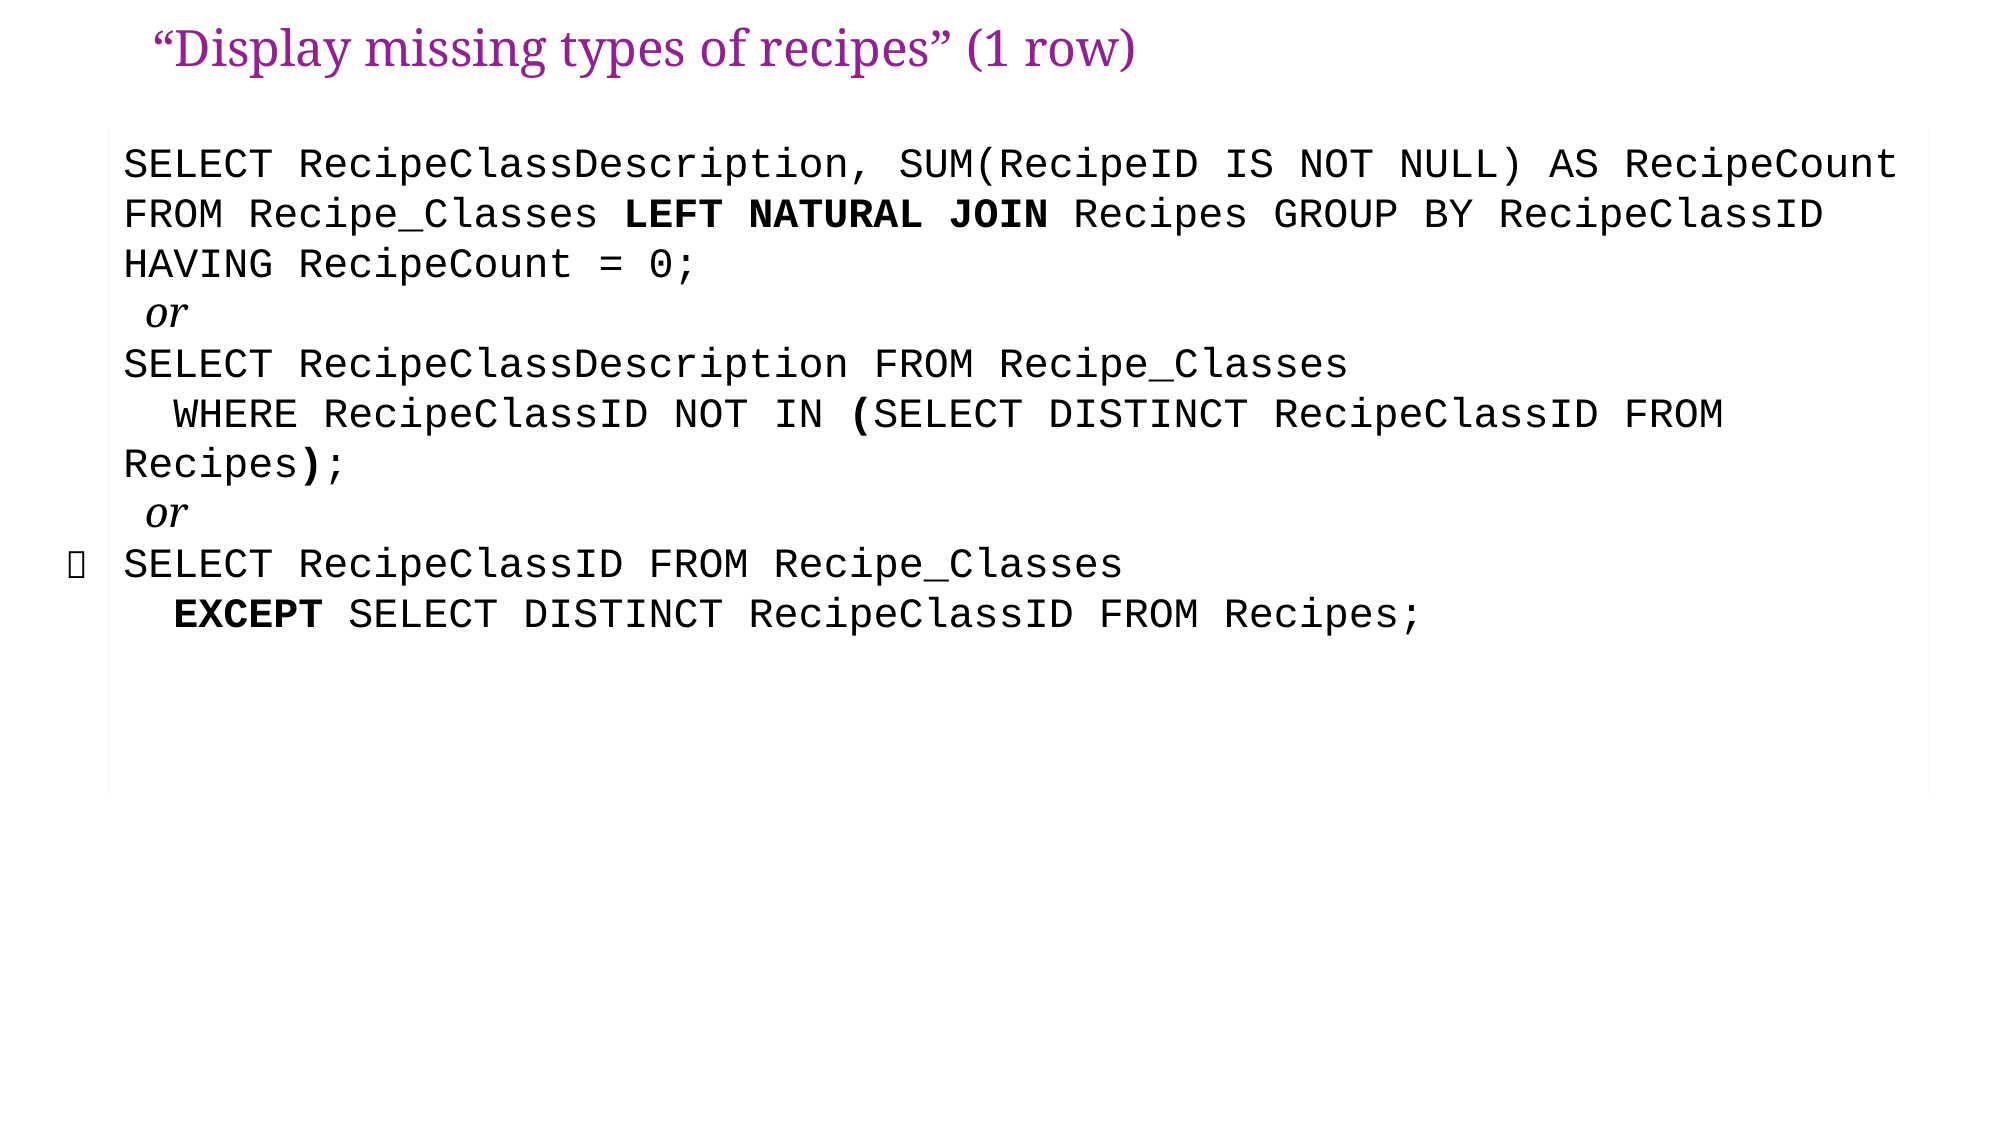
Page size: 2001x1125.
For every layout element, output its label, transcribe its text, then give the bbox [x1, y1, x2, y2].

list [108, 127, 1930, 793]
title “Display missing types of recipes” (1 row) [137, 0, 1863, 100]
text_box ✅ [50, 533, 108, 639]
